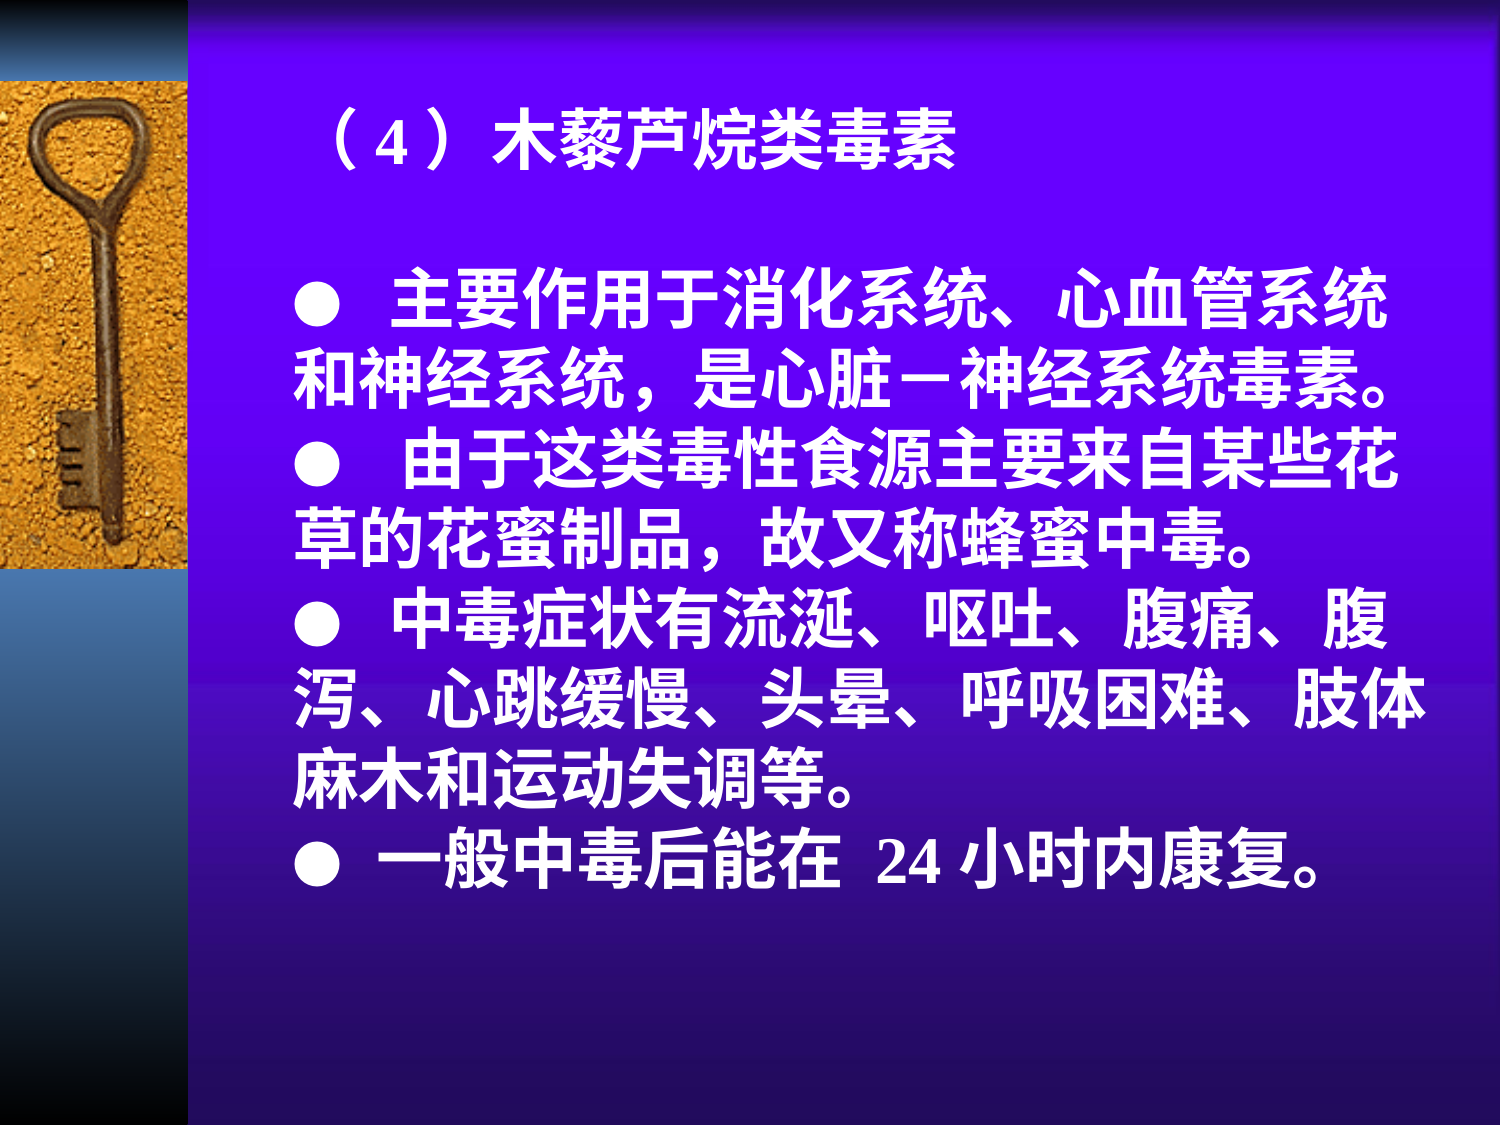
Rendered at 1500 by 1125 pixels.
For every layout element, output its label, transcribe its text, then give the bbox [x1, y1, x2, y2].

picture [0, 0, 1500, 1125]
text_box （4）木藜芦烷类毒素 ● 主要作用于消化系统、心血管系统和神经系统，是心脏－神经系统毒素。 ● 由于这类毒性食源主要来自某些花草的花蜜制品，故又称蜂蜜中毒。 ● 中毒症状有流涎、呕吐、腹痛、腹泻、心跳缓慢、头晕、呼吸困难、肢体麻木和运动失调等。 ● 一般中毒后能在 24小时内康复。 [277, 90, 1450, 1105]
